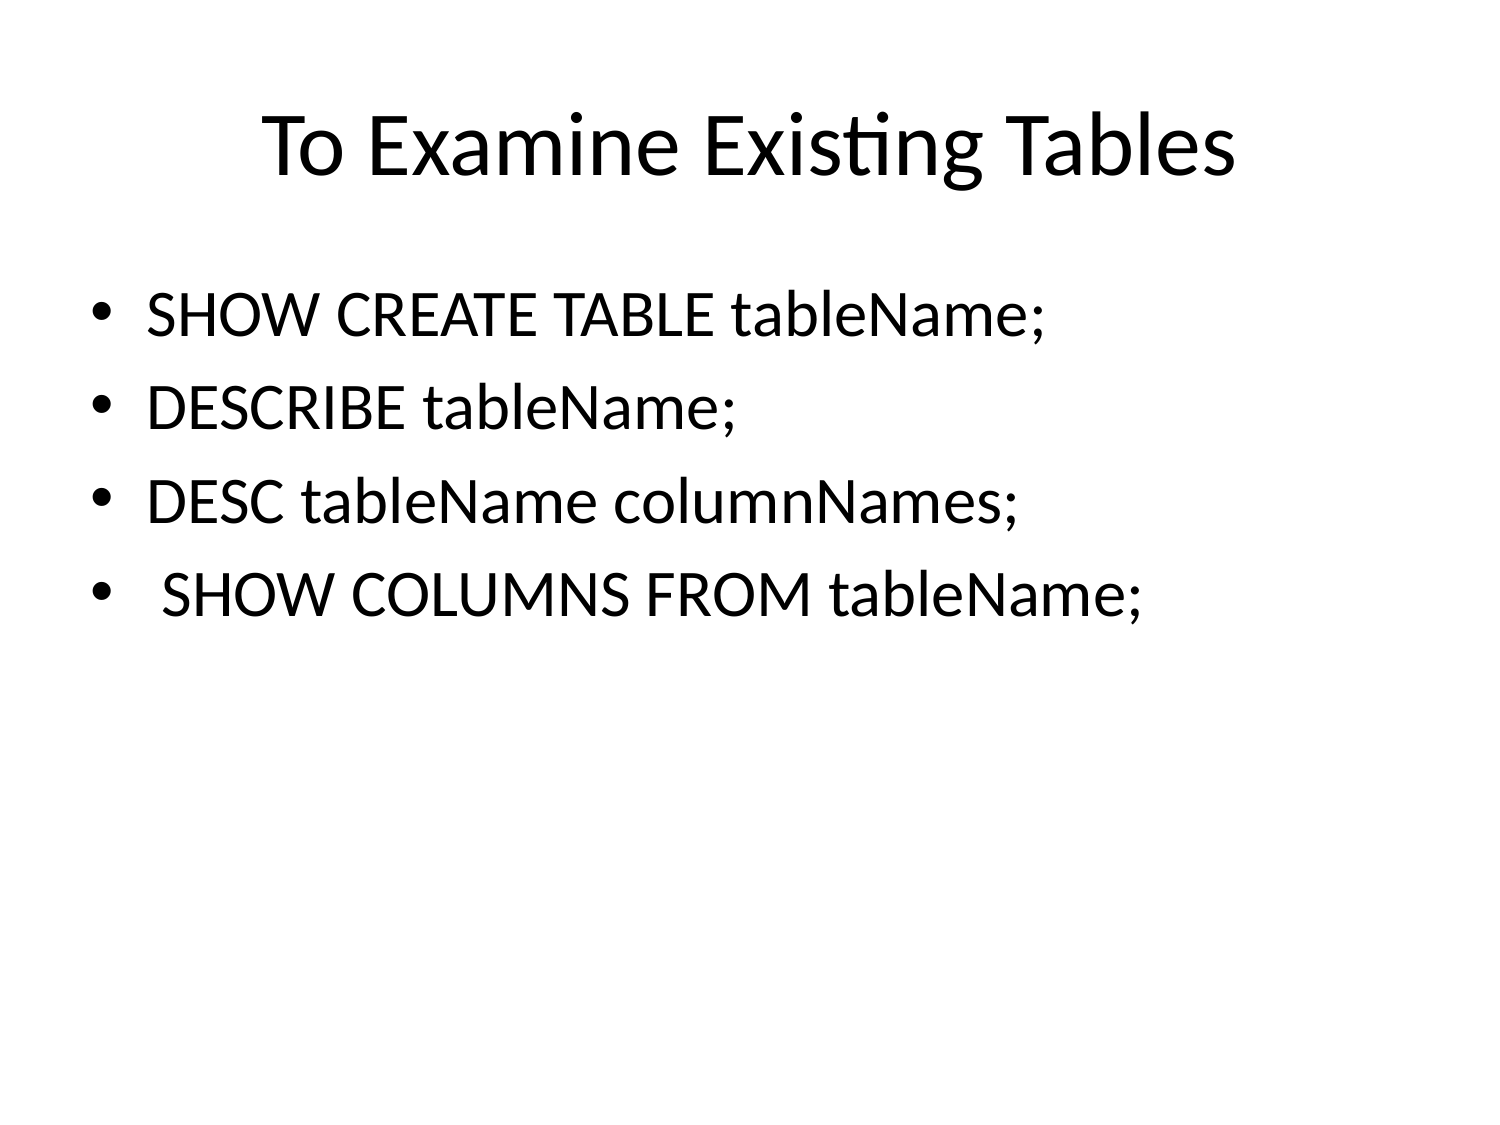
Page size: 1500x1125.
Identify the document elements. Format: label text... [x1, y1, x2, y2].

title To Examine Existing Tables [75, 45, 1425, 233]
list SHOW CREATE TABLE tableName; DESCRIBE tableName; DESC tableName columnNames; SHOW COLUMNS FROM tableName; [75, 262, 1425, 1005]
